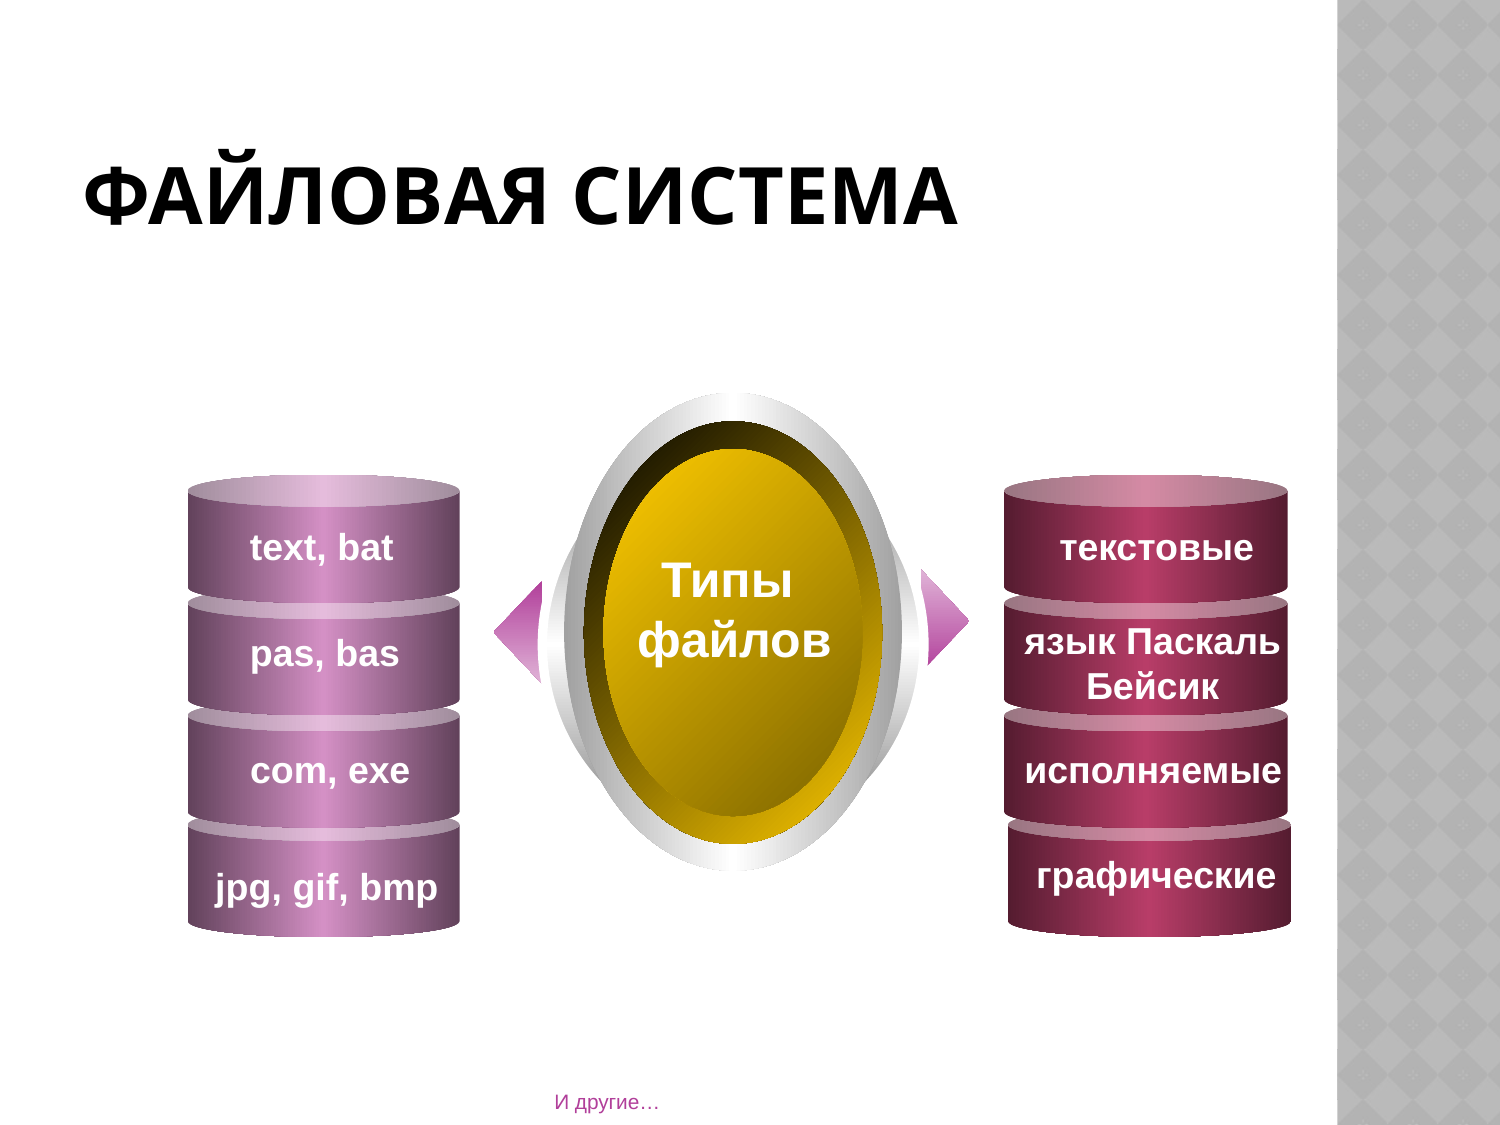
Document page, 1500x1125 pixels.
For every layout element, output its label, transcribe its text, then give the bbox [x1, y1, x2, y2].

title Файловая система [75, 52, 1263, 240]
footer И другие… [75, 1075, 675, 1114]
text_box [187, 392, 1300, 938]
